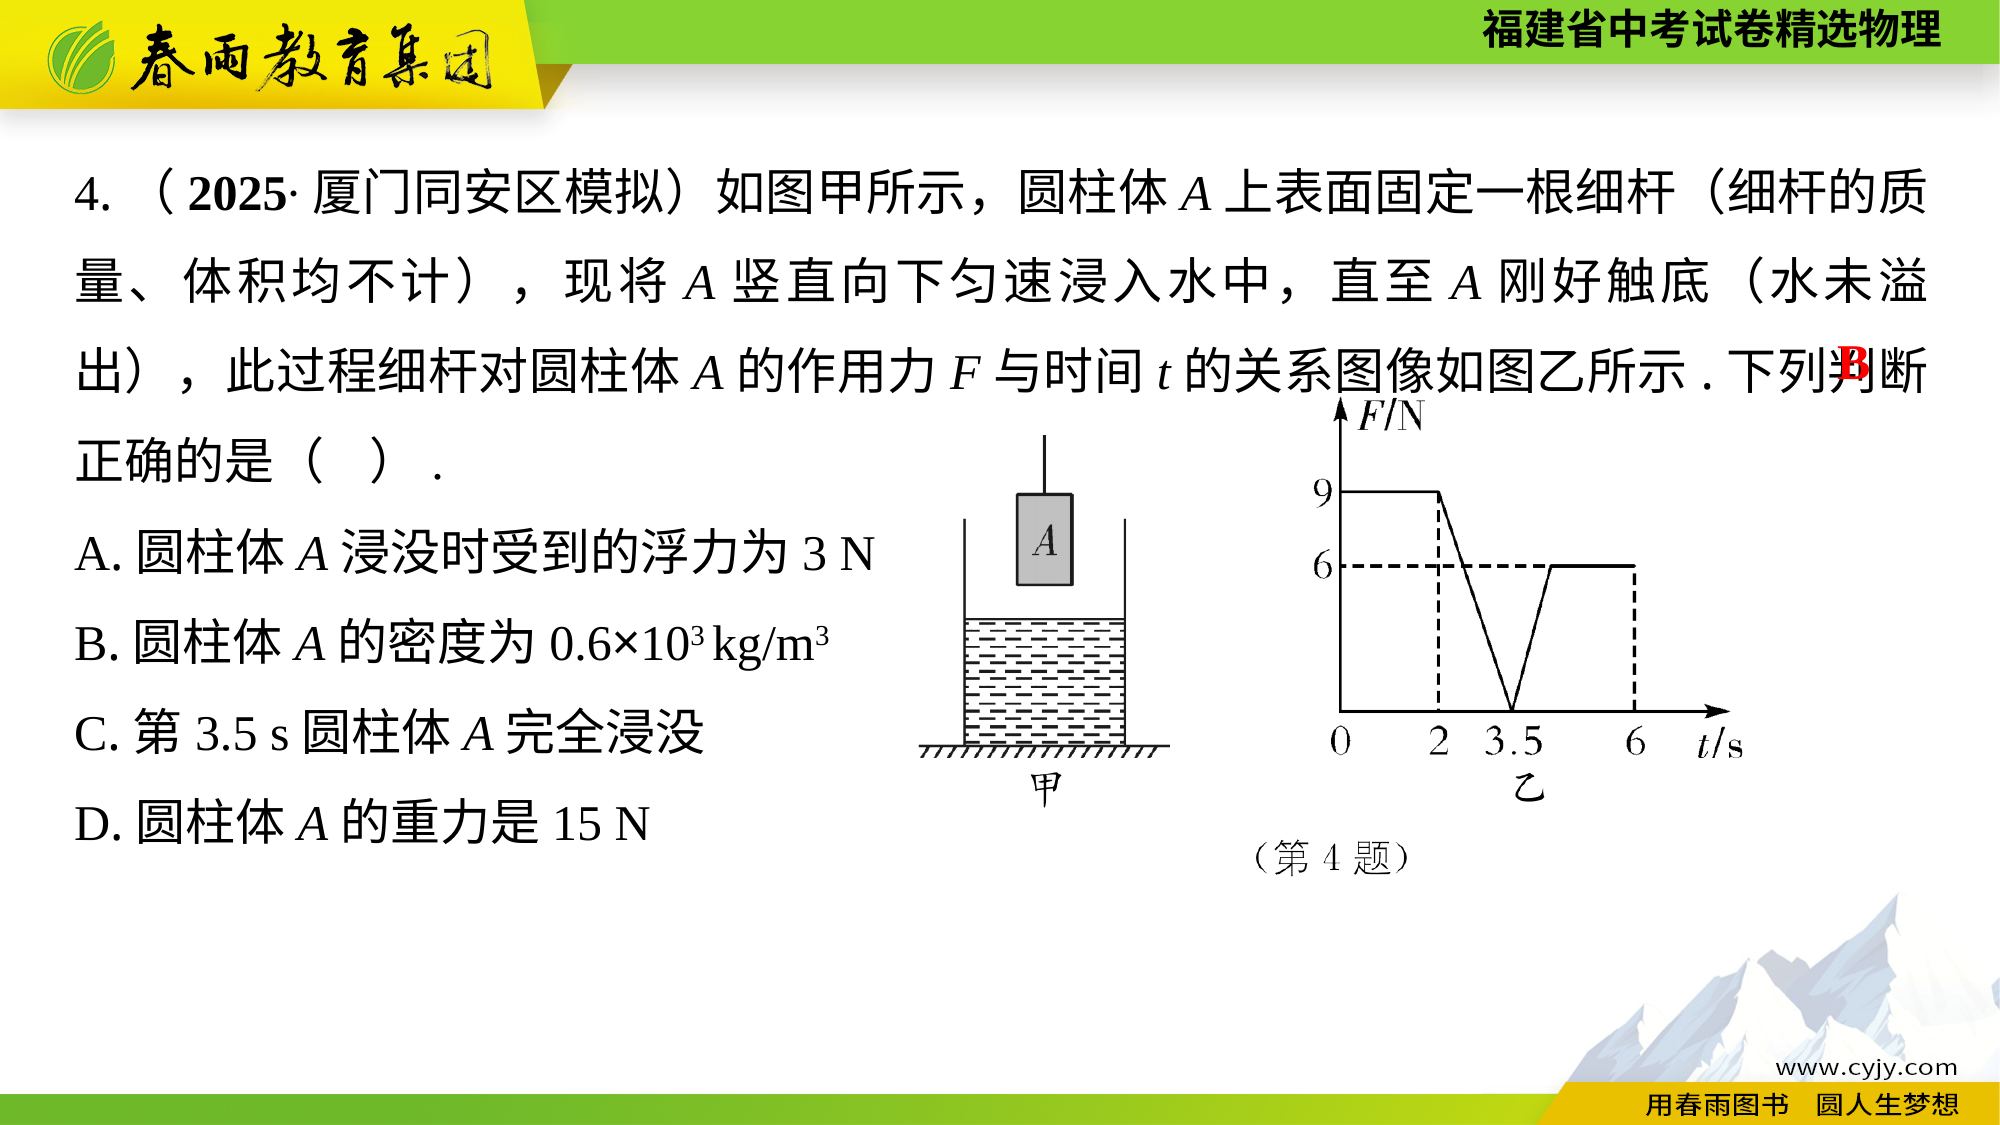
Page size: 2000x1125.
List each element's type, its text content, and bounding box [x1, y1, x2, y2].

list 4.（2025∙厦门同安区模拟）如图甲所示，圆柱体A上表面固定一根细杆（细杆的质量、体积均不计），现将A竖直向下匀速浸入水中，直至A刚好触底（水未溢出），此过程细杆对圆柱体A的作用力F与时间t的关系图像如图乙所示.下列判断正确的是（ ）. A.圆柱体A浸没时受到的浮力为3 N B.圆柱体A的密度为0.6×103 kg/m3 C.第3.5 s圆柱体A完全浸没 D.圆柱体A的重力是15 N [59, 122, 1944, 774]
picture [0, 0, 2000, 1125]
text_box B [1822, 321, 1886, 397]
